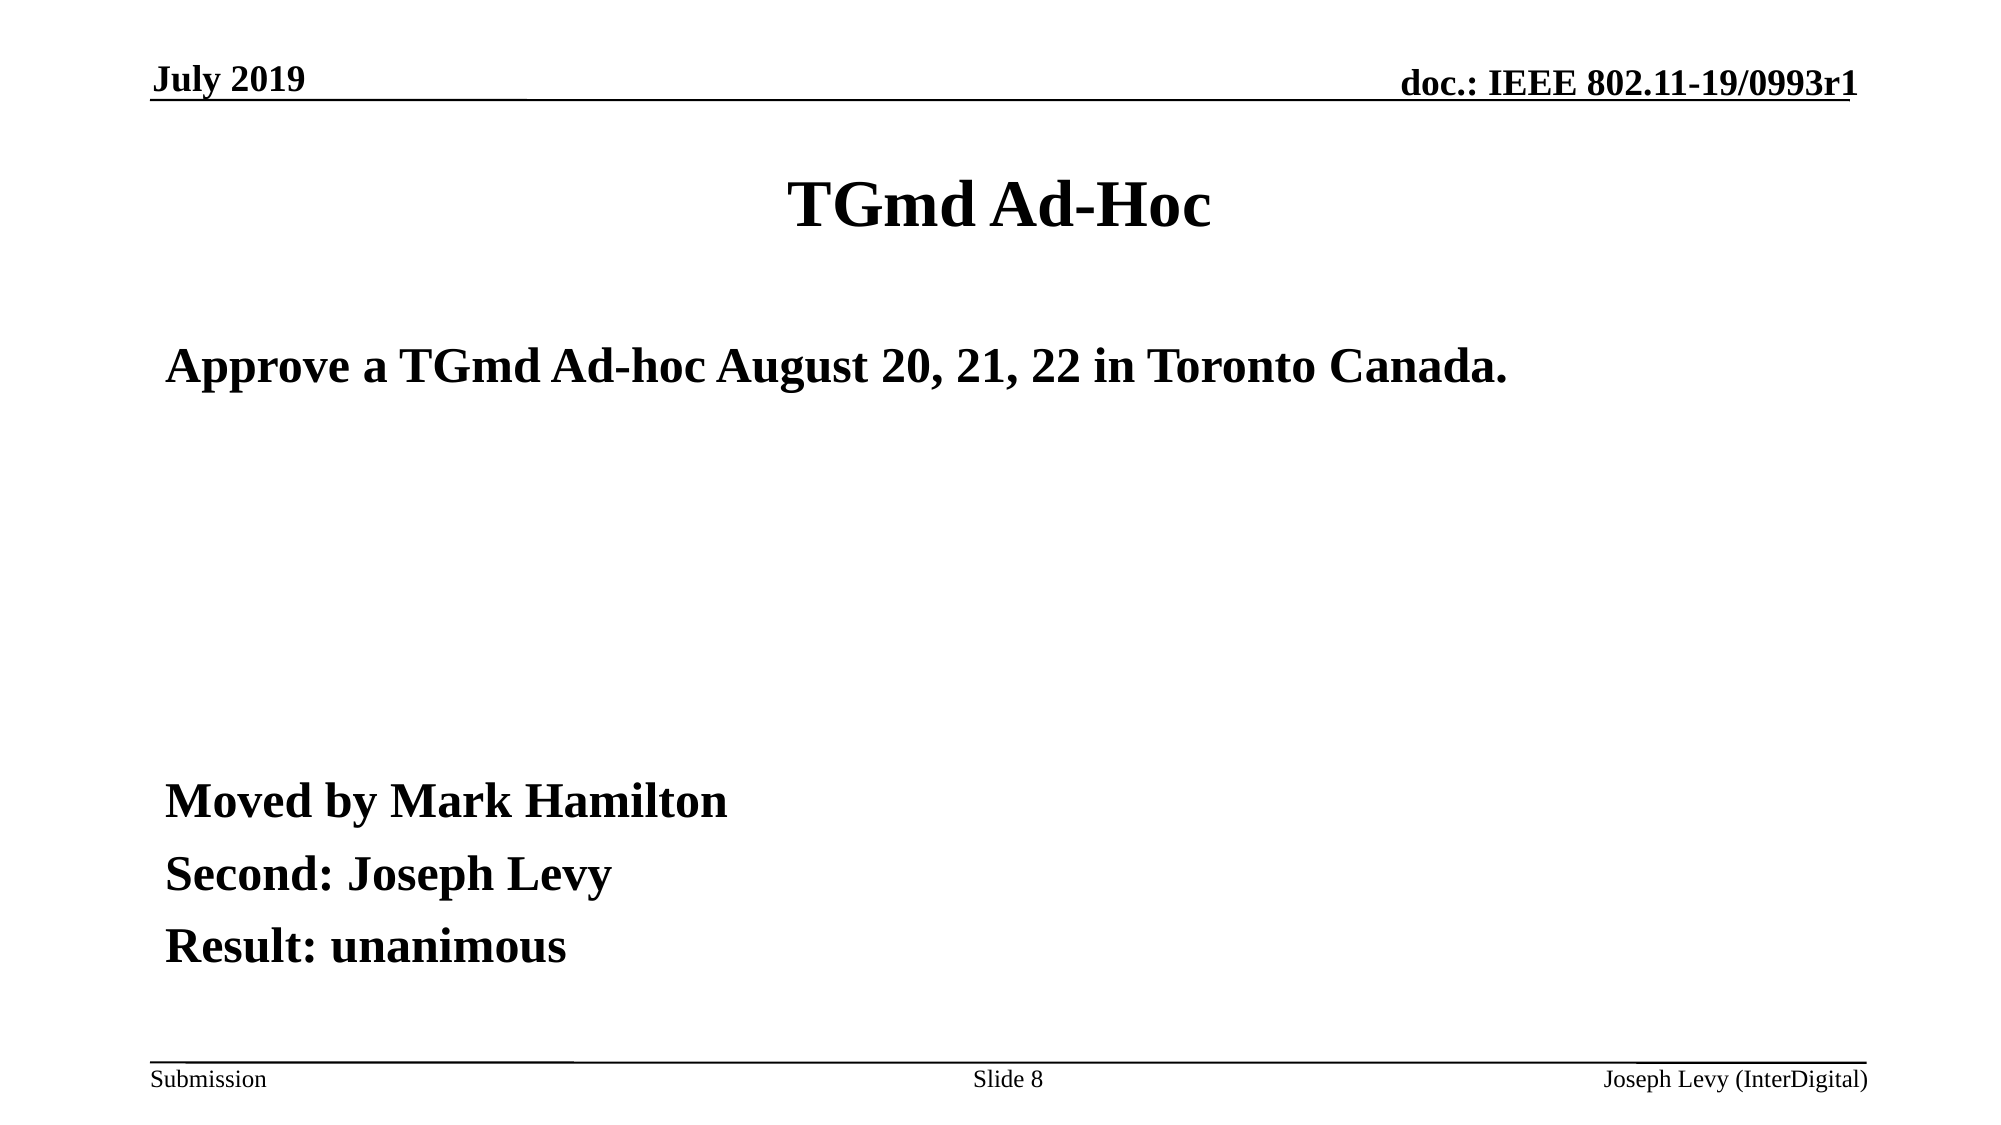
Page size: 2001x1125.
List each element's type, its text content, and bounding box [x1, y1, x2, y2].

slide_number Slide 8 [950, 1061, 1067, 1123]
list Approve a TGmd Ad-hoc August 20, 21, 22 in Toronto Canada. Moved by Mark Hamilton Second: Joseph Levy Result: unanimous [149, 324, 1850, 1063]
title TGmd Ad-Hoc [149, 112, 1850, 288]
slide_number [152, 54, 563, 100]
footer Joseph Levy (InterDigital) [1171, 1061, 1869, 1093]
